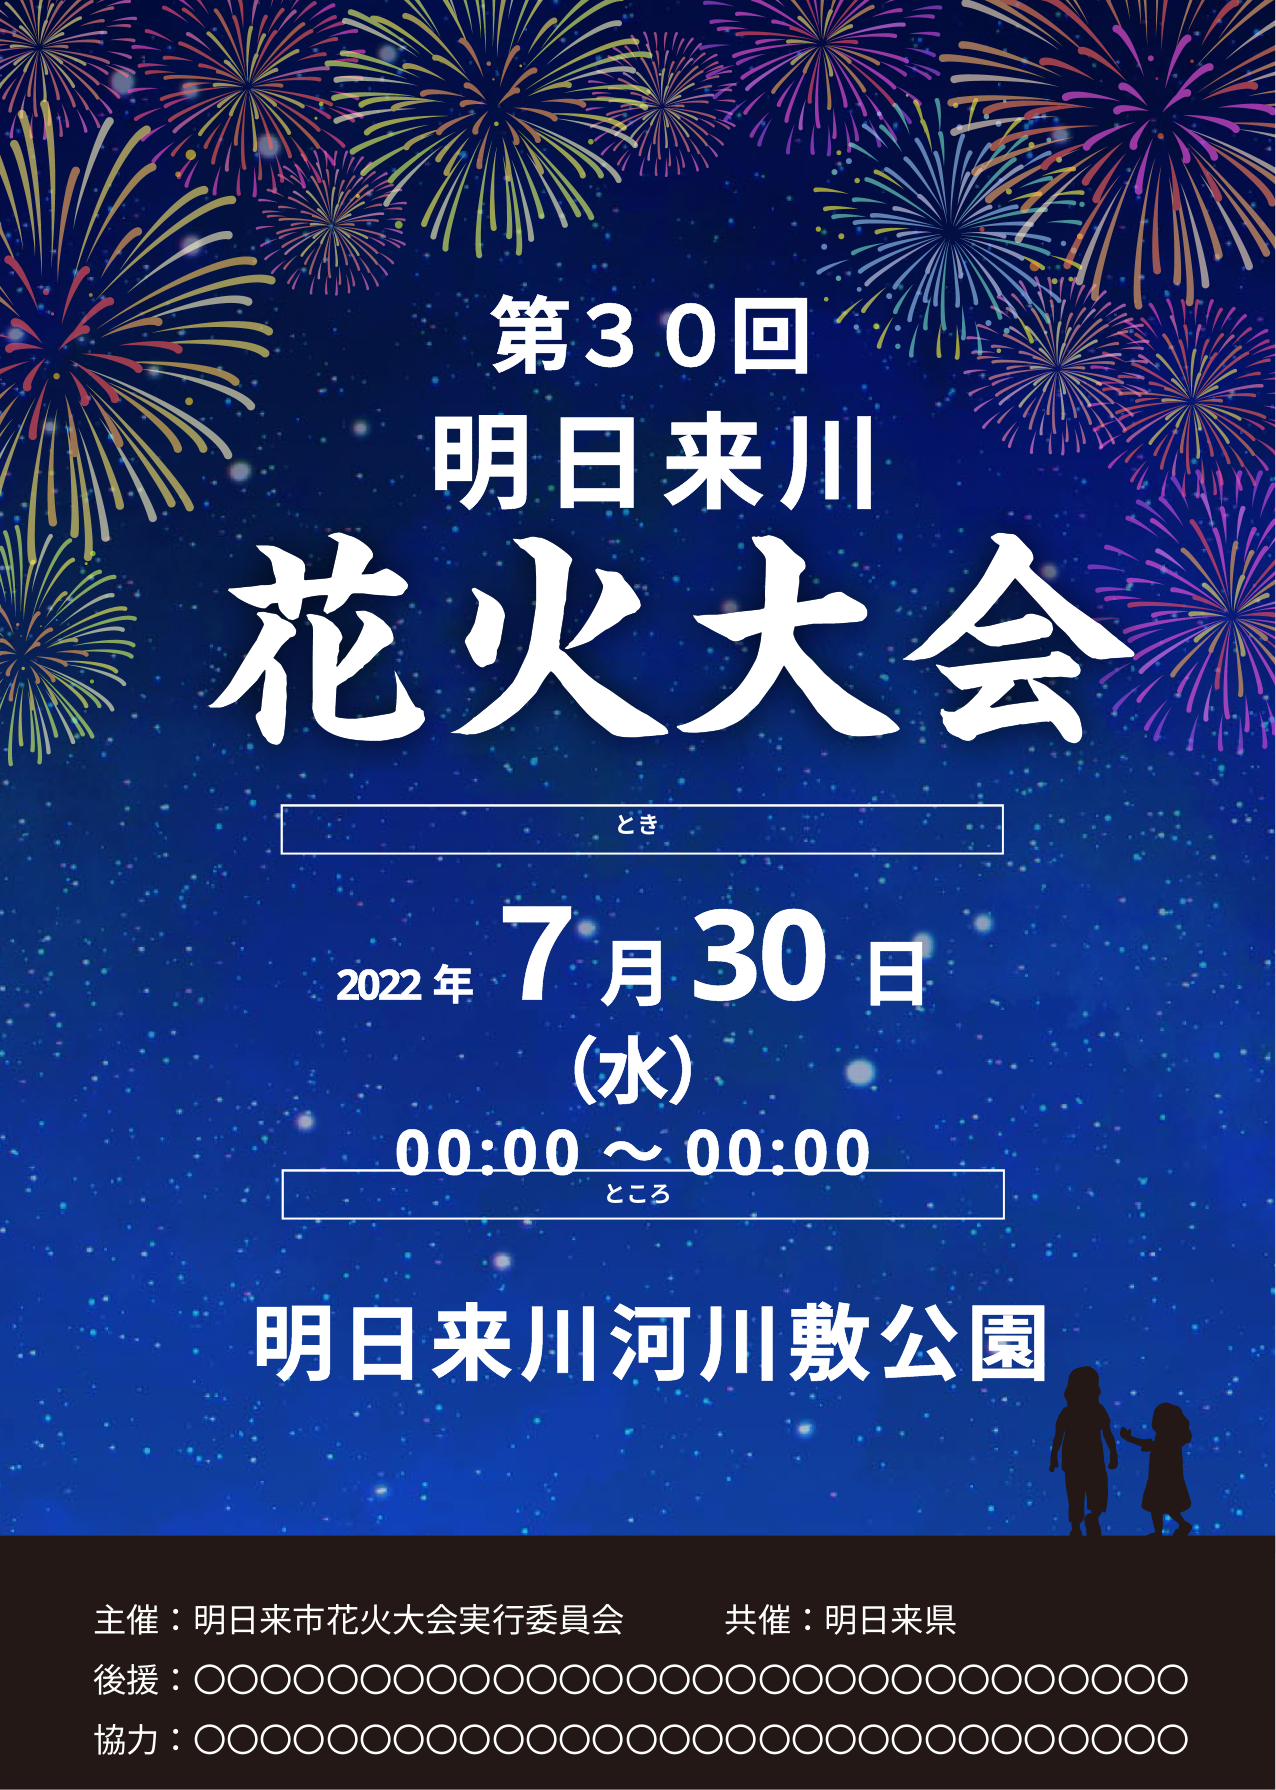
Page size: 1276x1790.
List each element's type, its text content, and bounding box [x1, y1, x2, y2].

text_box 主催：明日来市花火大会実行委員会 共催：明日来県 後援：〇〇〇〇〇〇〇〇〇〇〇〇〇〇〇〇〇〇〇〇〇〇〇〇〇〇〇〇〇〇 協力：〇〇〇〇〇〇〇〇〇〇〇〇〇〇〇〇〇〇〇〇〇〇〇〇〇〇〇〇〇〇 [93, 1576, 1208, 1759]
text_box 2022年７月30日（水） 00:00～00:00 [234, 872, 1031, 1188]
picture [0, 0, 1276, 1790]
text_box 明日来川河川敷公園 [213, 1287, 1089, 1390]
text_box 第３０回 [396, 280, 905, 383]
text_box 明日来川 [401, 393, 910, 507]
